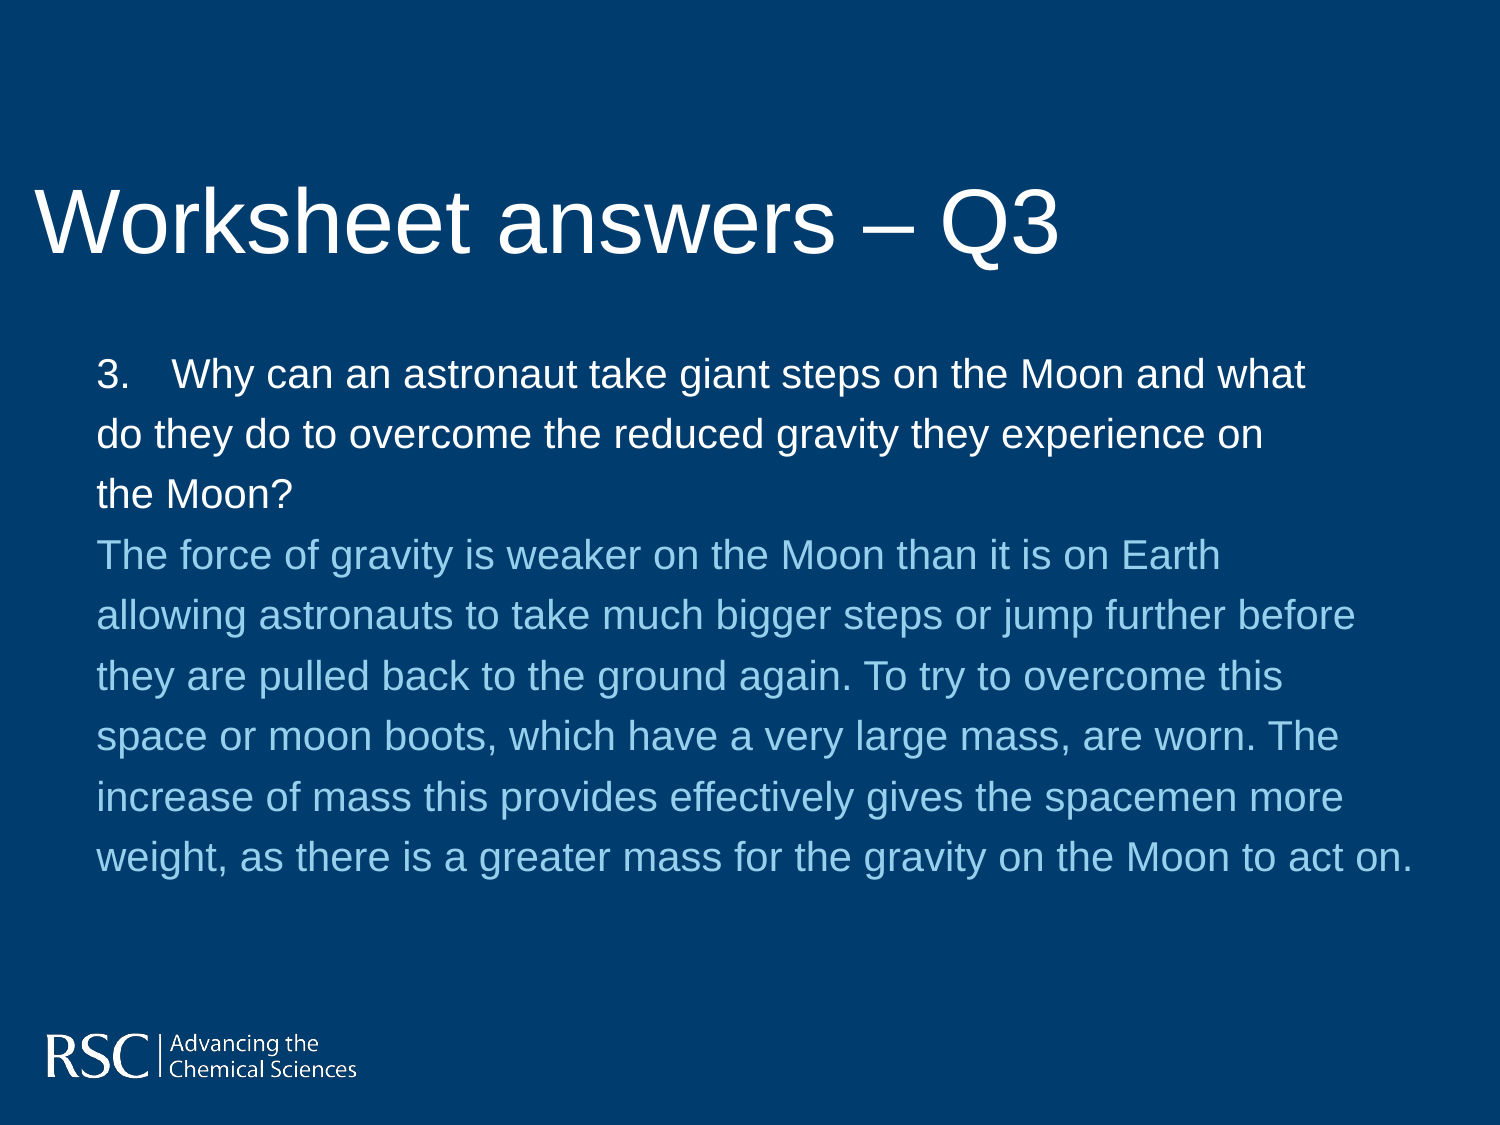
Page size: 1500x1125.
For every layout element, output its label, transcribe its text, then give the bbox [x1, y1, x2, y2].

picture [42, 1028, 362, 1082]
text_box Worksheet answers – Q3 [19, 154, 1190, 280]
text_box Why can an astronaut take giant steps on the Moon and what do they do to overcome the reduced gravity they experience on the Moon? The force of gravity is weaker on the Moon than it is on Earth allowing astronauts to take much bigger steps or jump further before they are pulled back to the ground again. To try to overcome this space or moon boots, which have a very large mass, are worn. The increase of mass this provides effectively gives the spacemen more weight, as there is a greater mass for the gravity on the Moon to act on. [81, 303, 1432, 1043]
